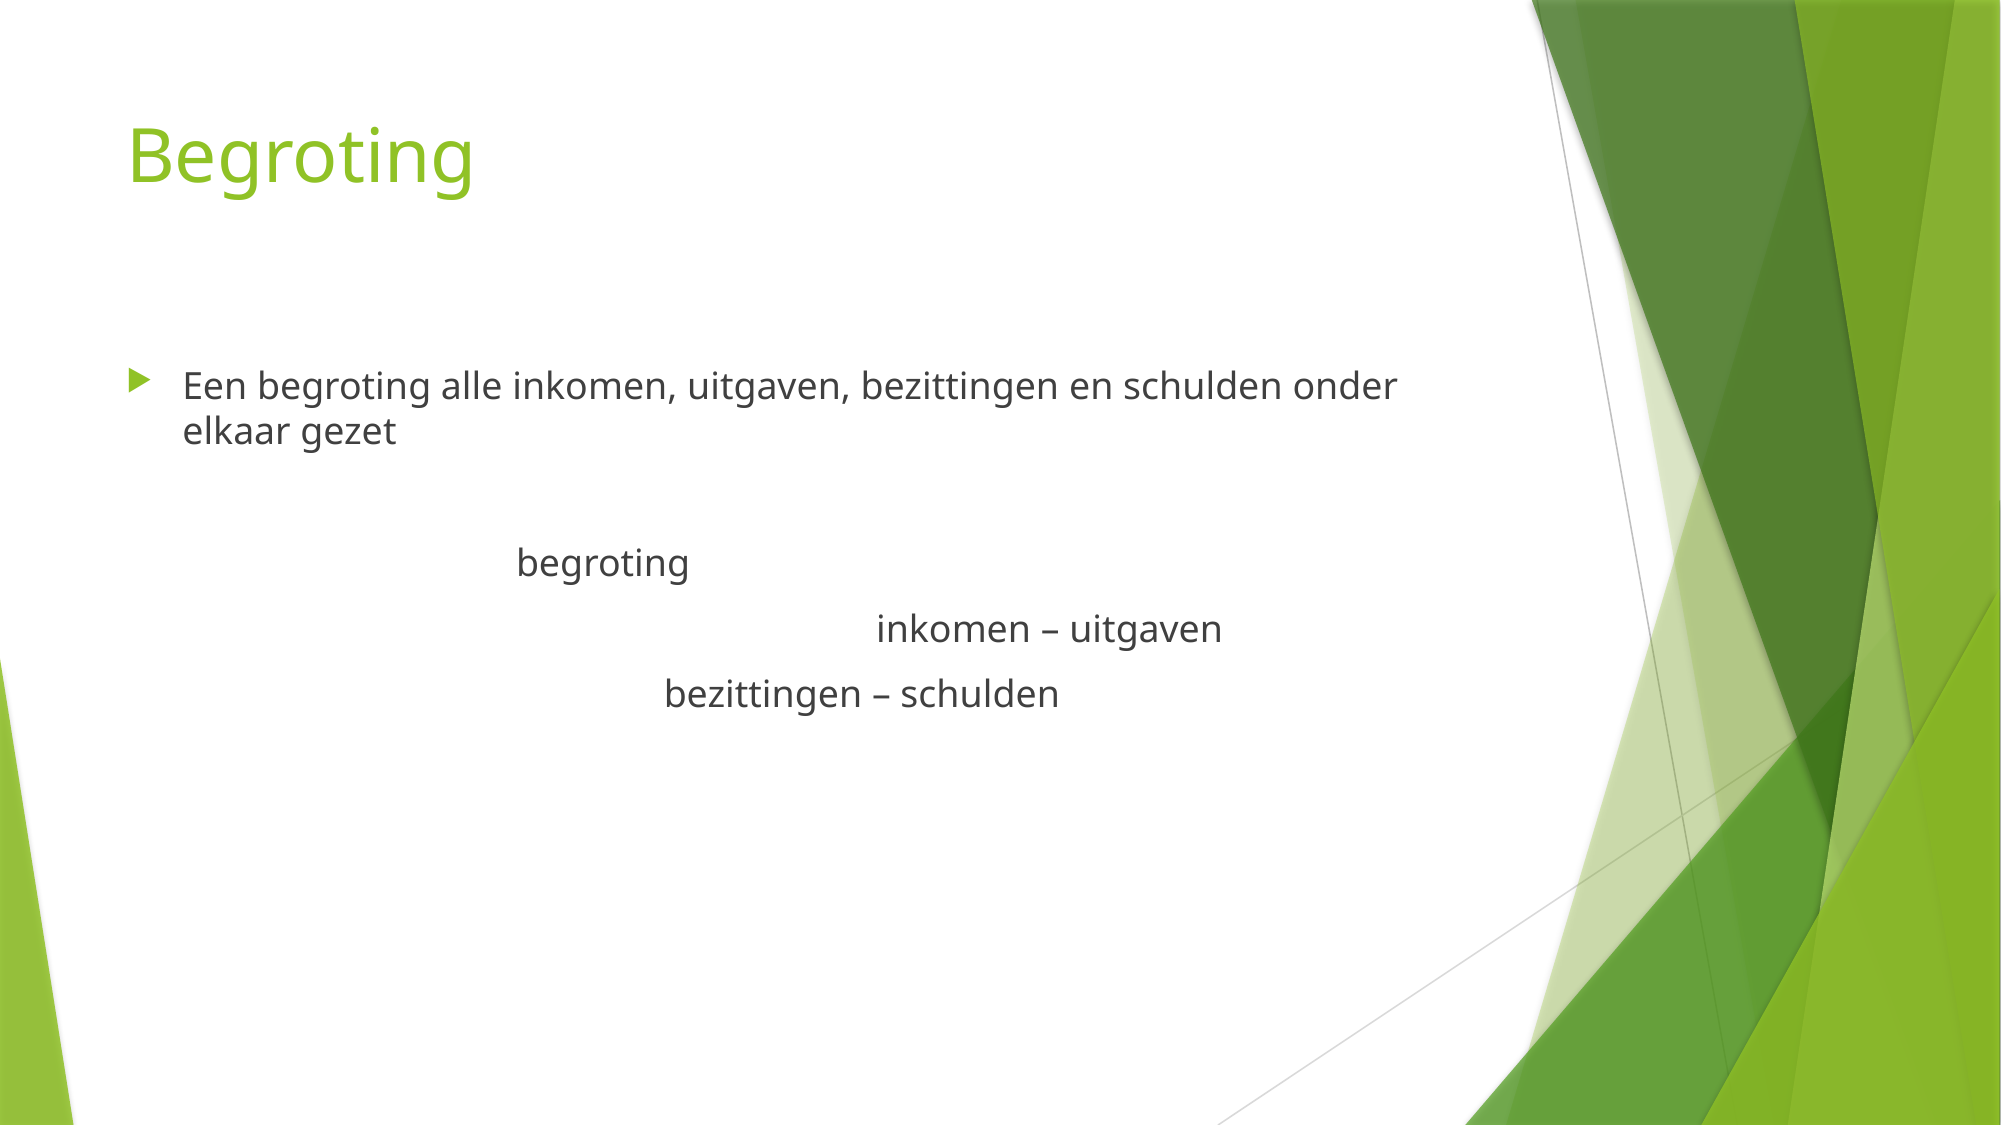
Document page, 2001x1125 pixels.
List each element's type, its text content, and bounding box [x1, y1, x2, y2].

title Begroting [111, 99, 1522, 317]
list Een begroting alle inkomen, uitgaven, bezittingen en schulden onder elkaar gezet begroting inkomen – uitgaven bezittingen – schulden [111, 354, 1522, 992]
